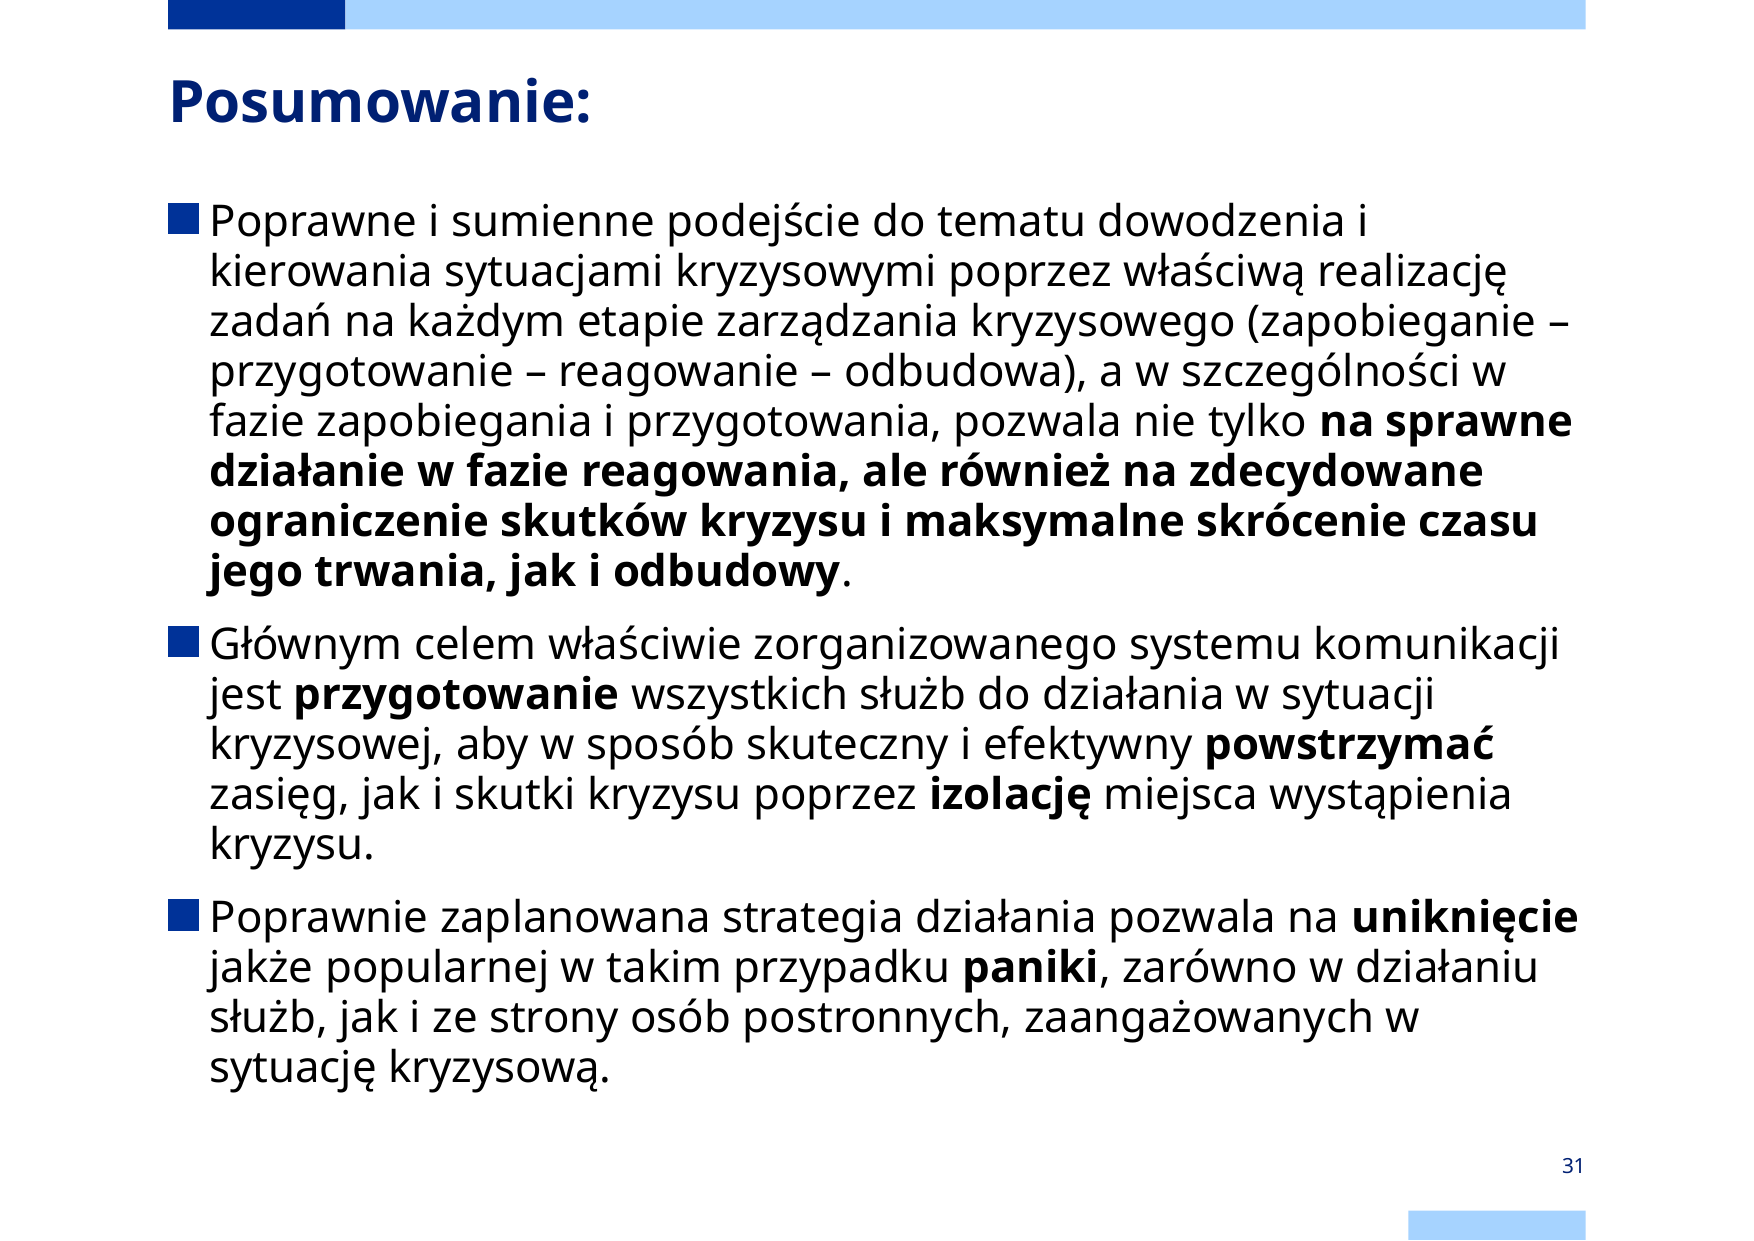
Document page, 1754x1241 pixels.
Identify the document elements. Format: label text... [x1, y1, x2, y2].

list Poprawne i sumienne podejście do tematu dowodzenia i kierowania sytuacjami kryzysowymi poprzez właściwą realizację zadań na każdym etapie zarządzania kryzysowego (zapobieganie – przygotowanie – reagowanie – odbudowa), a w szczególności w fazie zapobiegania i przygotowania, pozwala nie tylko na sprawne działanie w fazie reagowania, ale również na zdecydowane ograniczenie skutków kryzysu i maksymalne skrócenie czasu jego trwania, jak i odbudowy. Głównym celem właściwie zorganizowanego systemu komunikacji jest przygotowanie wszystkich służb do działania w sytuacji kryzysowej, aby w sposób skuteczny i efektywny powstrzymać zasięg, jak i skutki kryzysu poprzez izolację miejsca wystąpienia kryzysu. Poprawnie zaplanowana strategia działania pozwala na uniknięcie jakże popularnej w takim przypadku paniki, zarówno w działaniu służb, jak i ze strony osób postronnych, zaangażowanych w sytuację kryzysową. [168, 194, 1586, 1093]
picture [168, 626, 199, 657]
title Posumowanie: [168, 59, 1586, 194]
slide_number 31 [1408, 1151, 1586, 1182]
picture [168, 899, 199, 931]
picture [168, 203, 199, 234]
